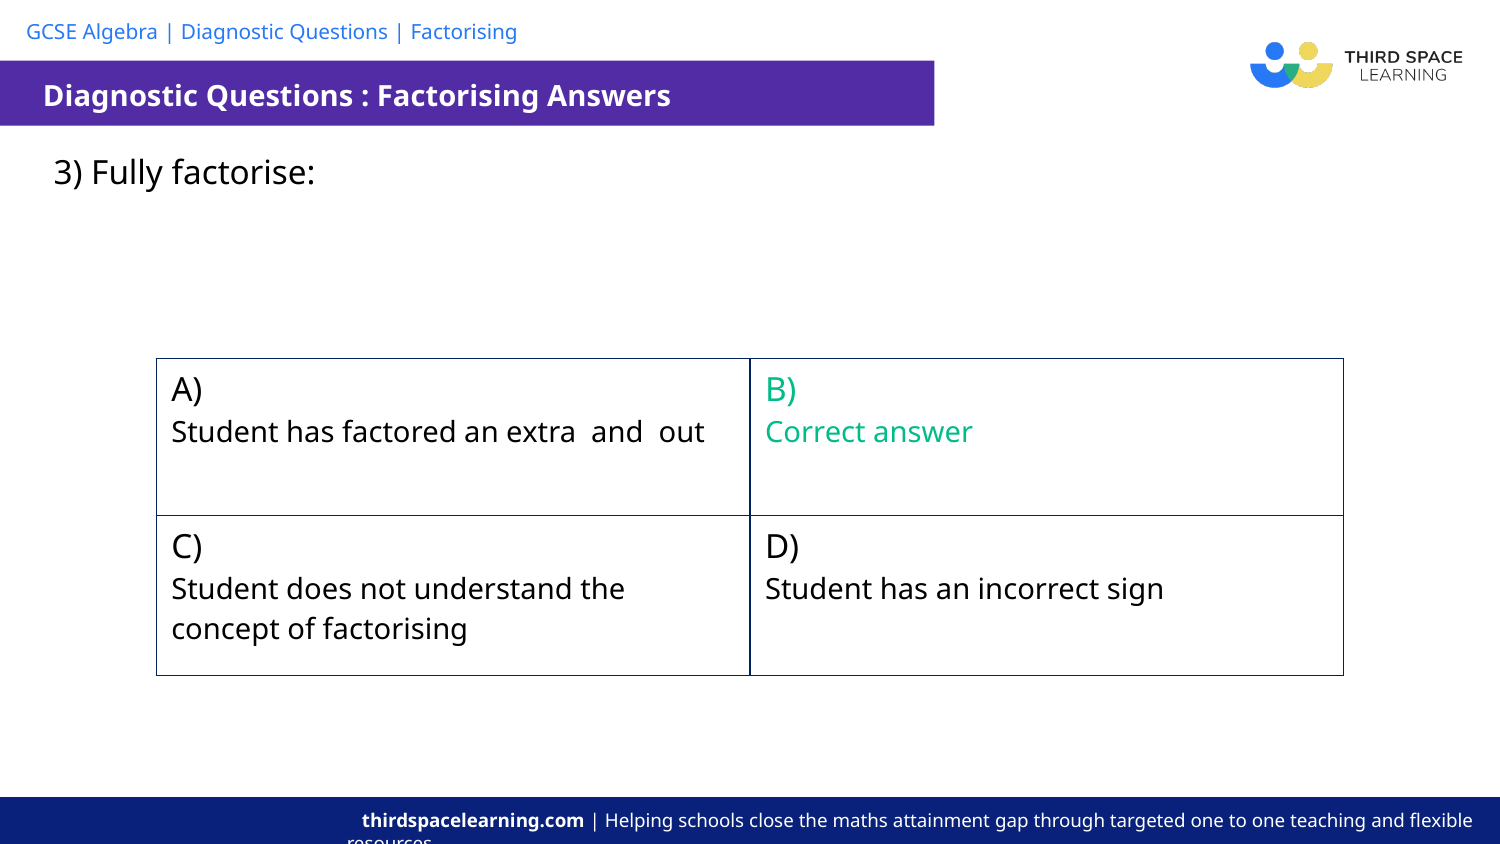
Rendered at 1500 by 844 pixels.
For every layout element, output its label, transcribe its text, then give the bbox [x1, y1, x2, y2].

picture [1250, 33, 1465, 99]
text_box Diagnostic Questions : Factorising Answers [27, 61, 849, 127]
